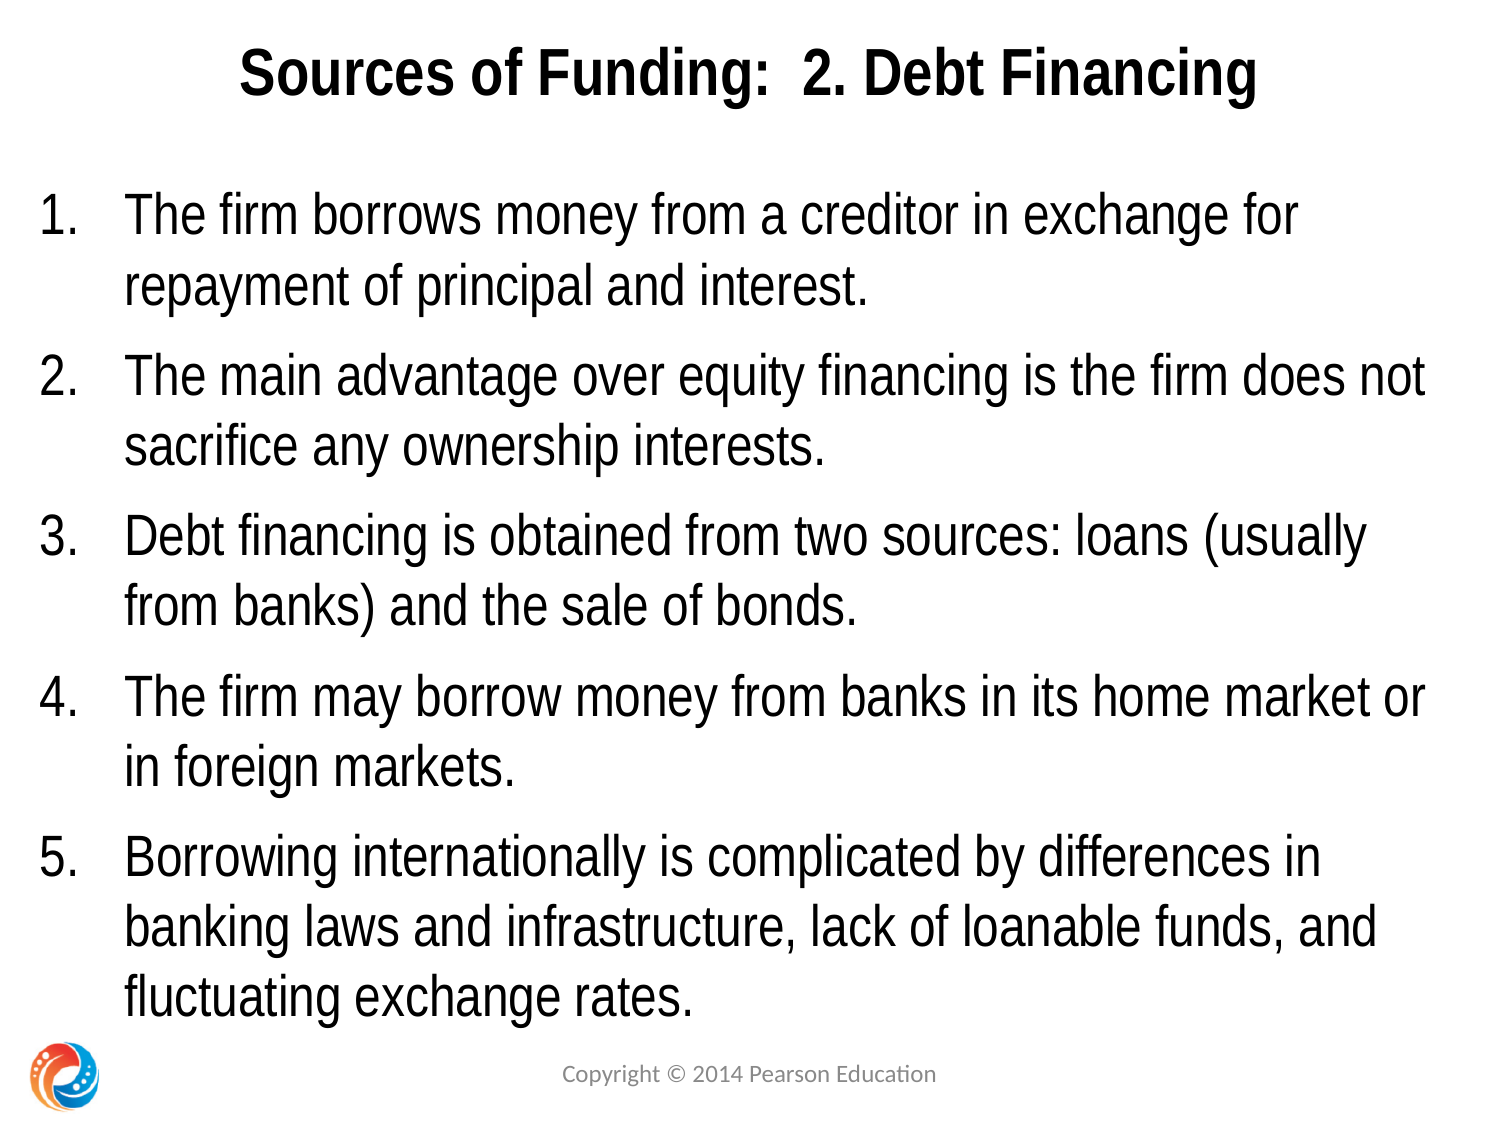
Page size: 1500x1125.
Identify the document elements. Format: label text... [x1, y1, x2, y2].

title Sources of Funding: 2. Debt Financing [112, 0, 1388, 138]
picture [23, 1036, 105, 1115]
footer Copyright © 2014 Pearson Education [512, 1042, 988, 1103]
subtitle The firm borrows money from a creditor in exchange for repayment of principal and interest. The main advantage over equity financing is the firm does not sacrifice any ownership interests. Debt financing is obtained from two sources: loans (usually from banks) and the sale of bonds. The firm may borrow money from banks in its home market or in foreign markets. Borrowing internationally is complicated by differences in banking laws and infrastructure, lack of loanable funds, and fluctuating exchange rates. [24, 168, 1476, 995]
